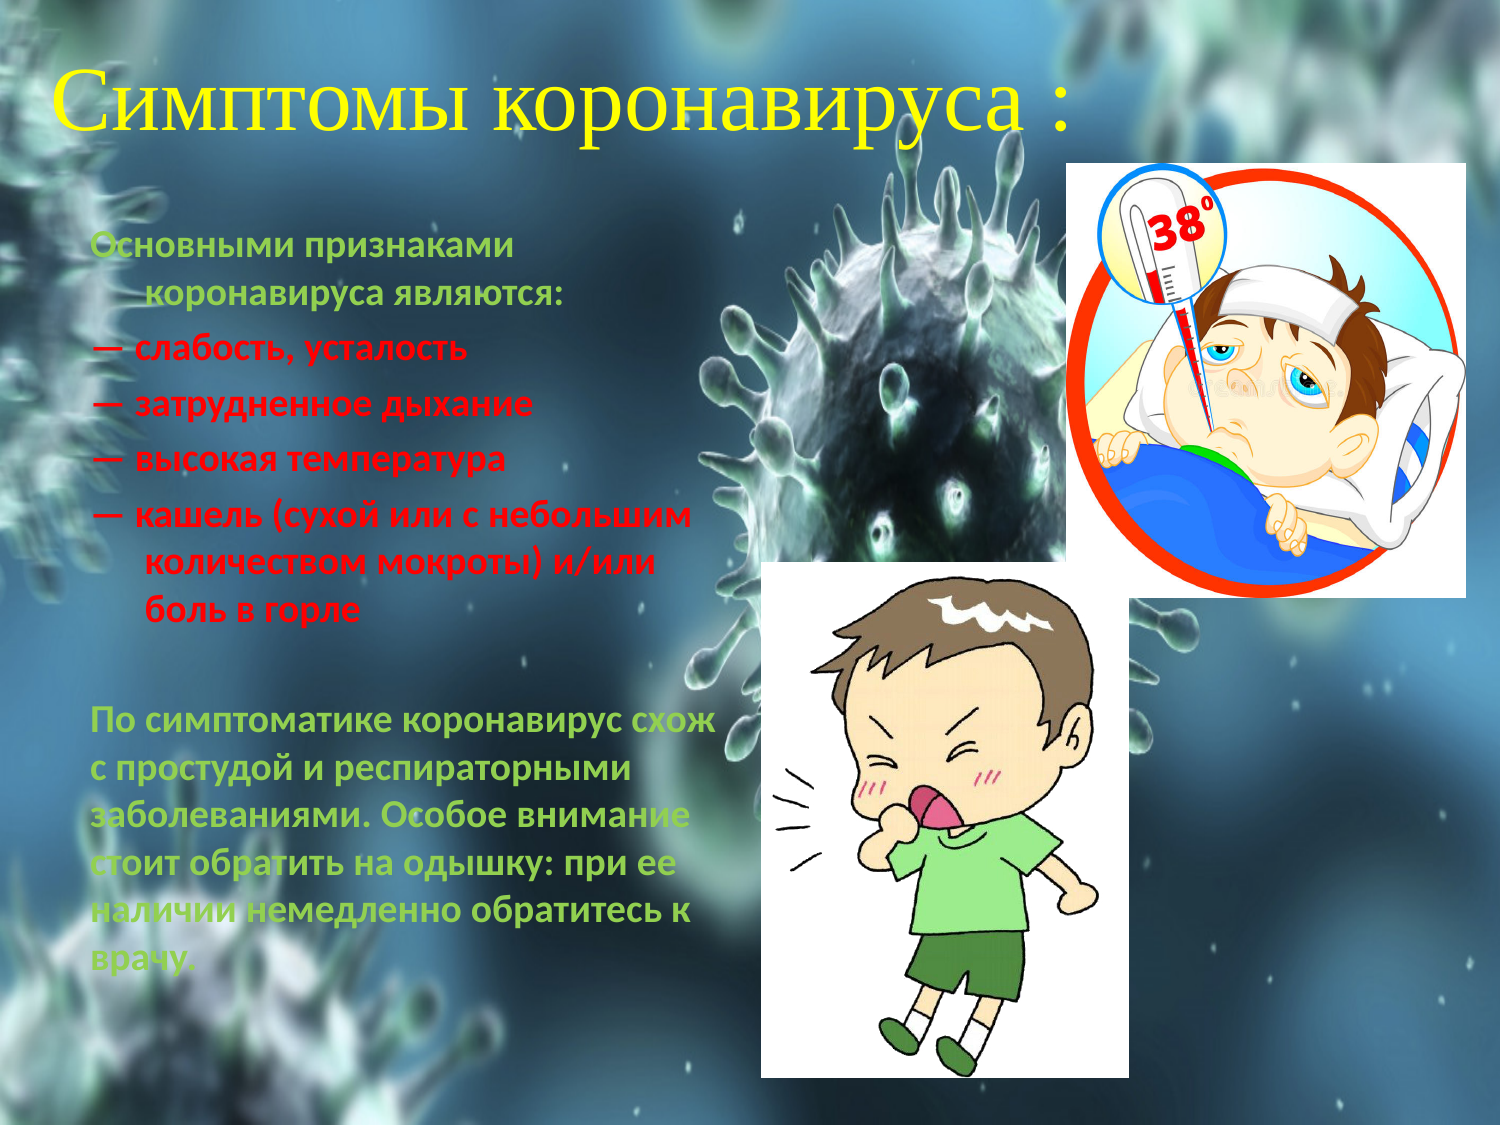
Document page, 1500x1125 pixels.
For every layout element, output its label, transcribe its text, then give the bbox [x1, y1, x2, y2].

picture [0, 0, 1500, 1125]
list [1066, 163, 1467, 598]
list Основными признаками коронавируса являются: — слабость, усталость — затрудненное дыхание — высокая температура — кашель (сухой или с небольшим количеством мокроты) и/или боль в горле По симптоматике коронавирус схож с простудой и респираторными заболеваниями. Особое внимание стоит обратить на одышку: при ее наличии немедленно обратитесь к врачу. [75, 210, 738, 1005]
title Симптомы коронавируса : [23, 0, 1102, 188]
